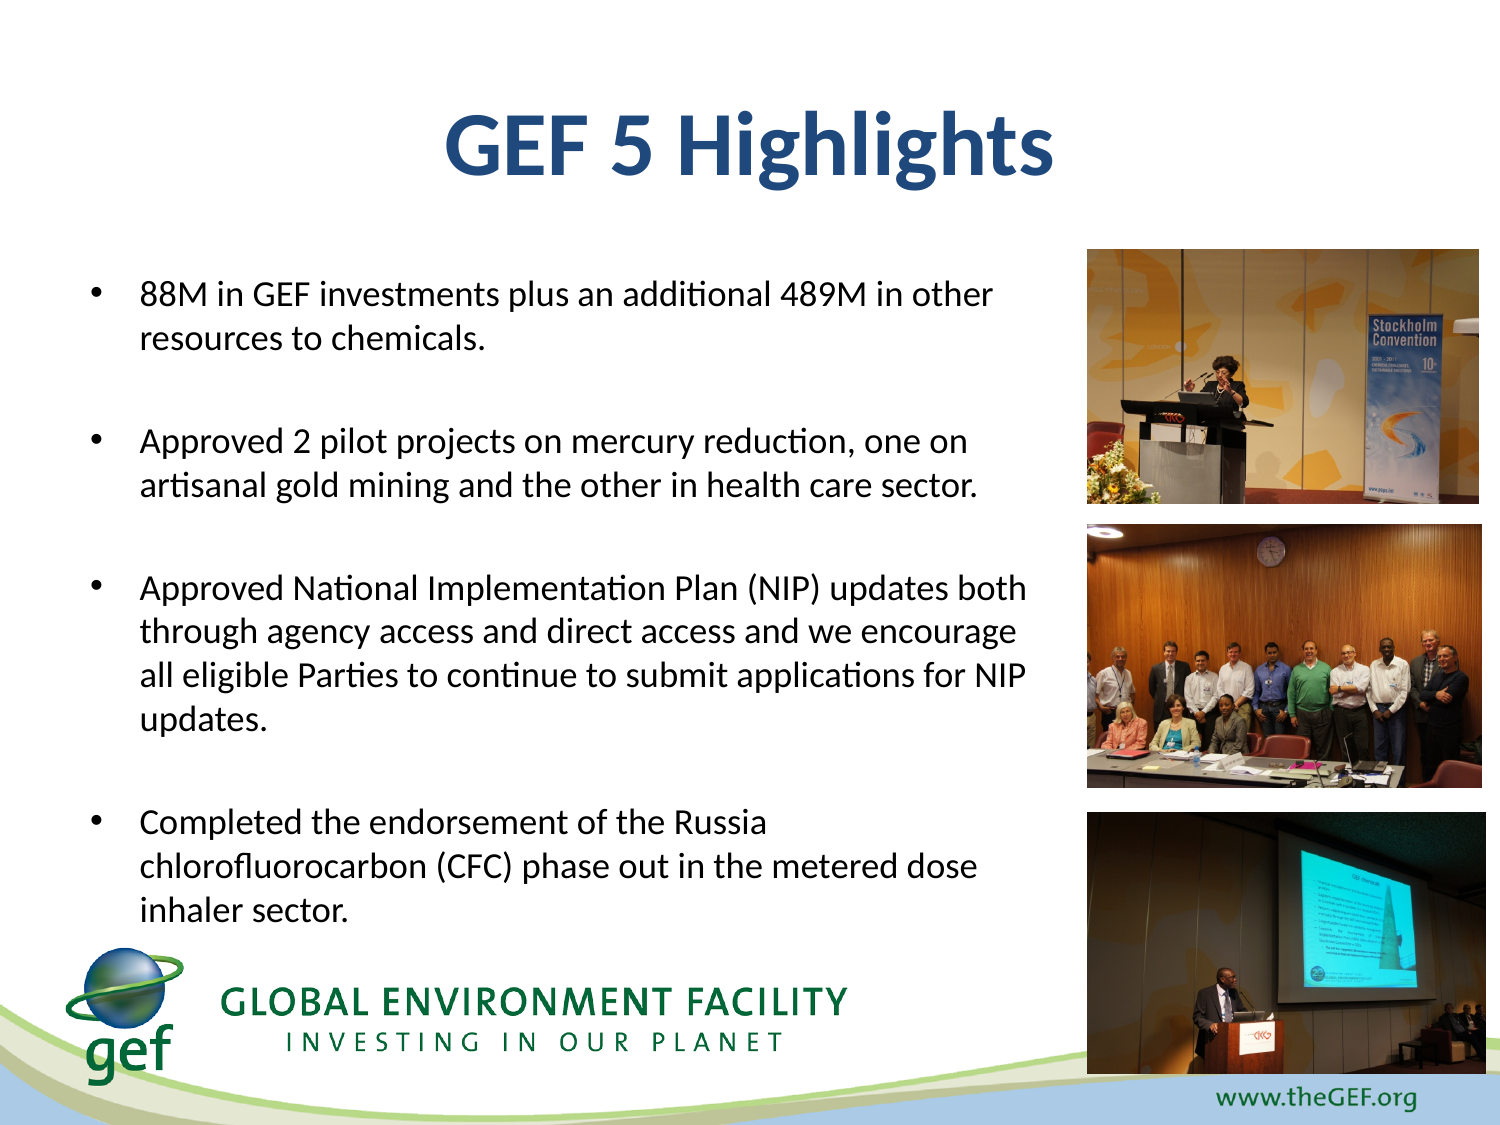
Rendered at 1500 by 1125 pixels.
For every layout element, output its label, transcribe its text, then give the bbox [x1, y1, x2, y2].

list 88M in GEF investments plus an additional 489M in other resources to chemicals. Approved 2 pilot projects on mercury reduction, one on artisanal gold mining and the other in health care sector. Approved National Implementation Plan (NIP) updates both through agency access and direct access and we encourage all eligible Parties to continue to submit applications for NIP updates. Completed the endorsement of the Russia chlorofluorocarbon (CFC) phase out in the metered dose inhaler sector. [74, 262, 1051, 938]
picture [0, 812, 1500, 1125]
picture [1087, 249, 1479, 504]
picture [1087, 524, 1482, 788]
title GEF 5 Highlights [74, 44, 1426, 233]
